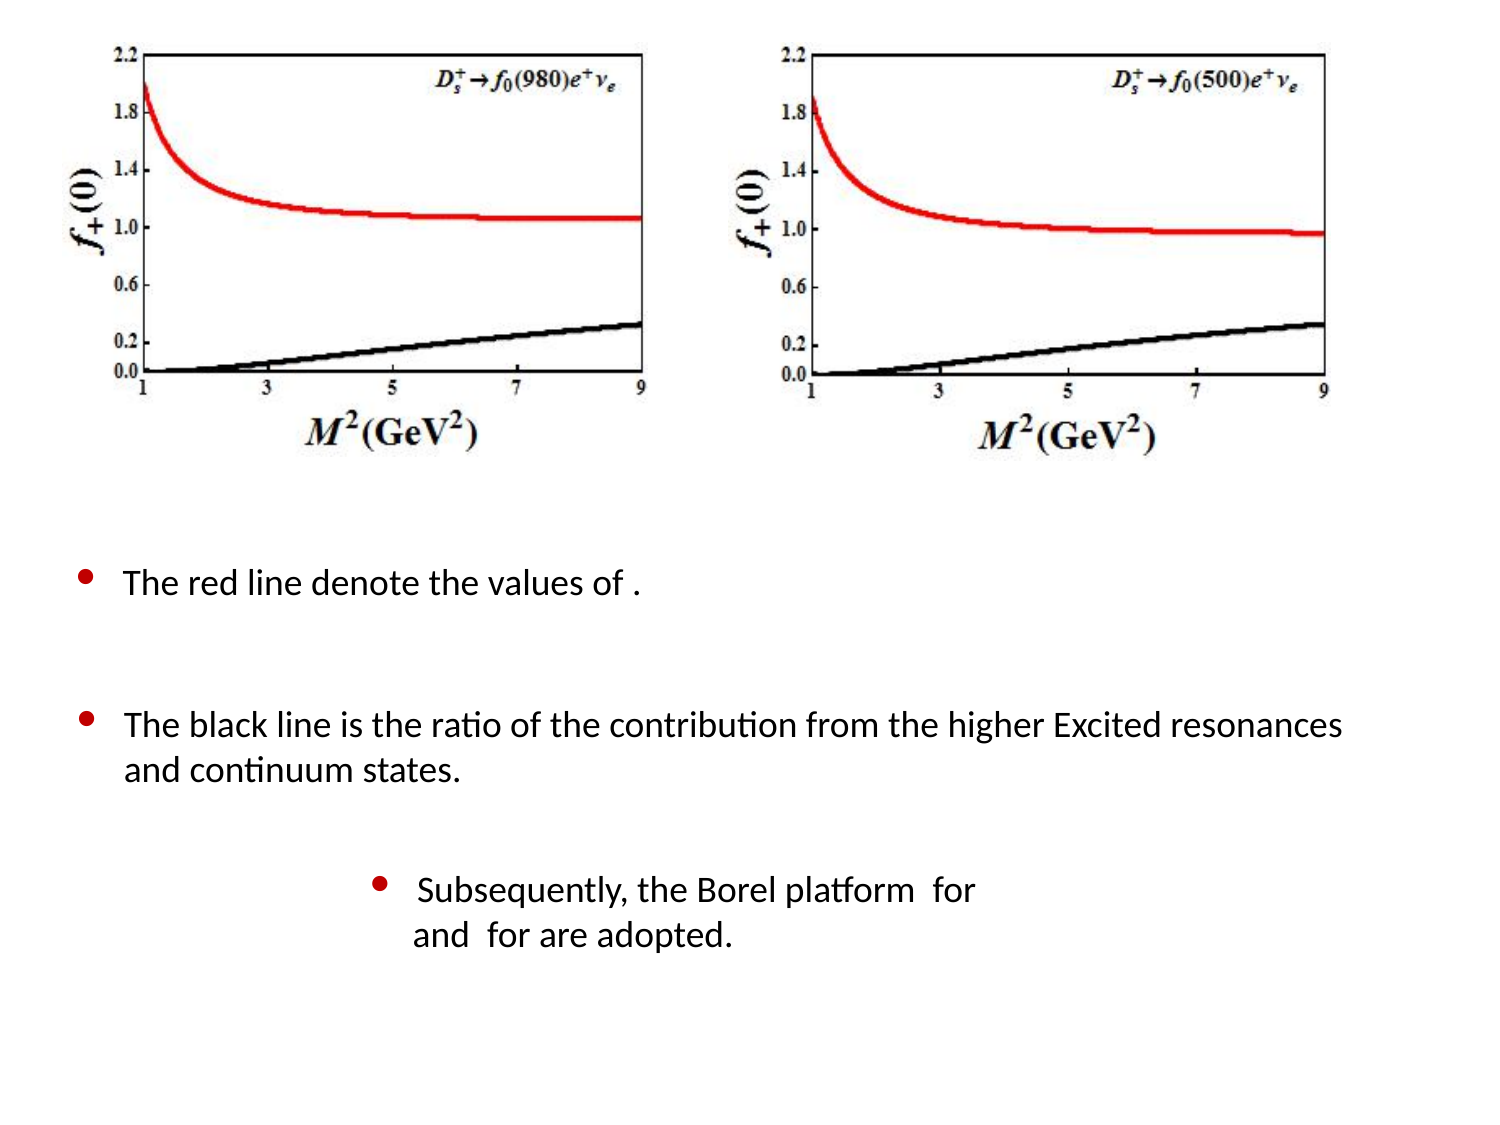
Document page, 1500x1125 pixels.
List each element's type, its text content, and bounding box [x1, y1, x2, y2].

picture [728, 42, 1331, 461]
picture [61, 42, 648, 457]
text_box The black line is the ratio of the contribution from the higher Excited resonances and continuum states. [62, 692, 1421, 798]
